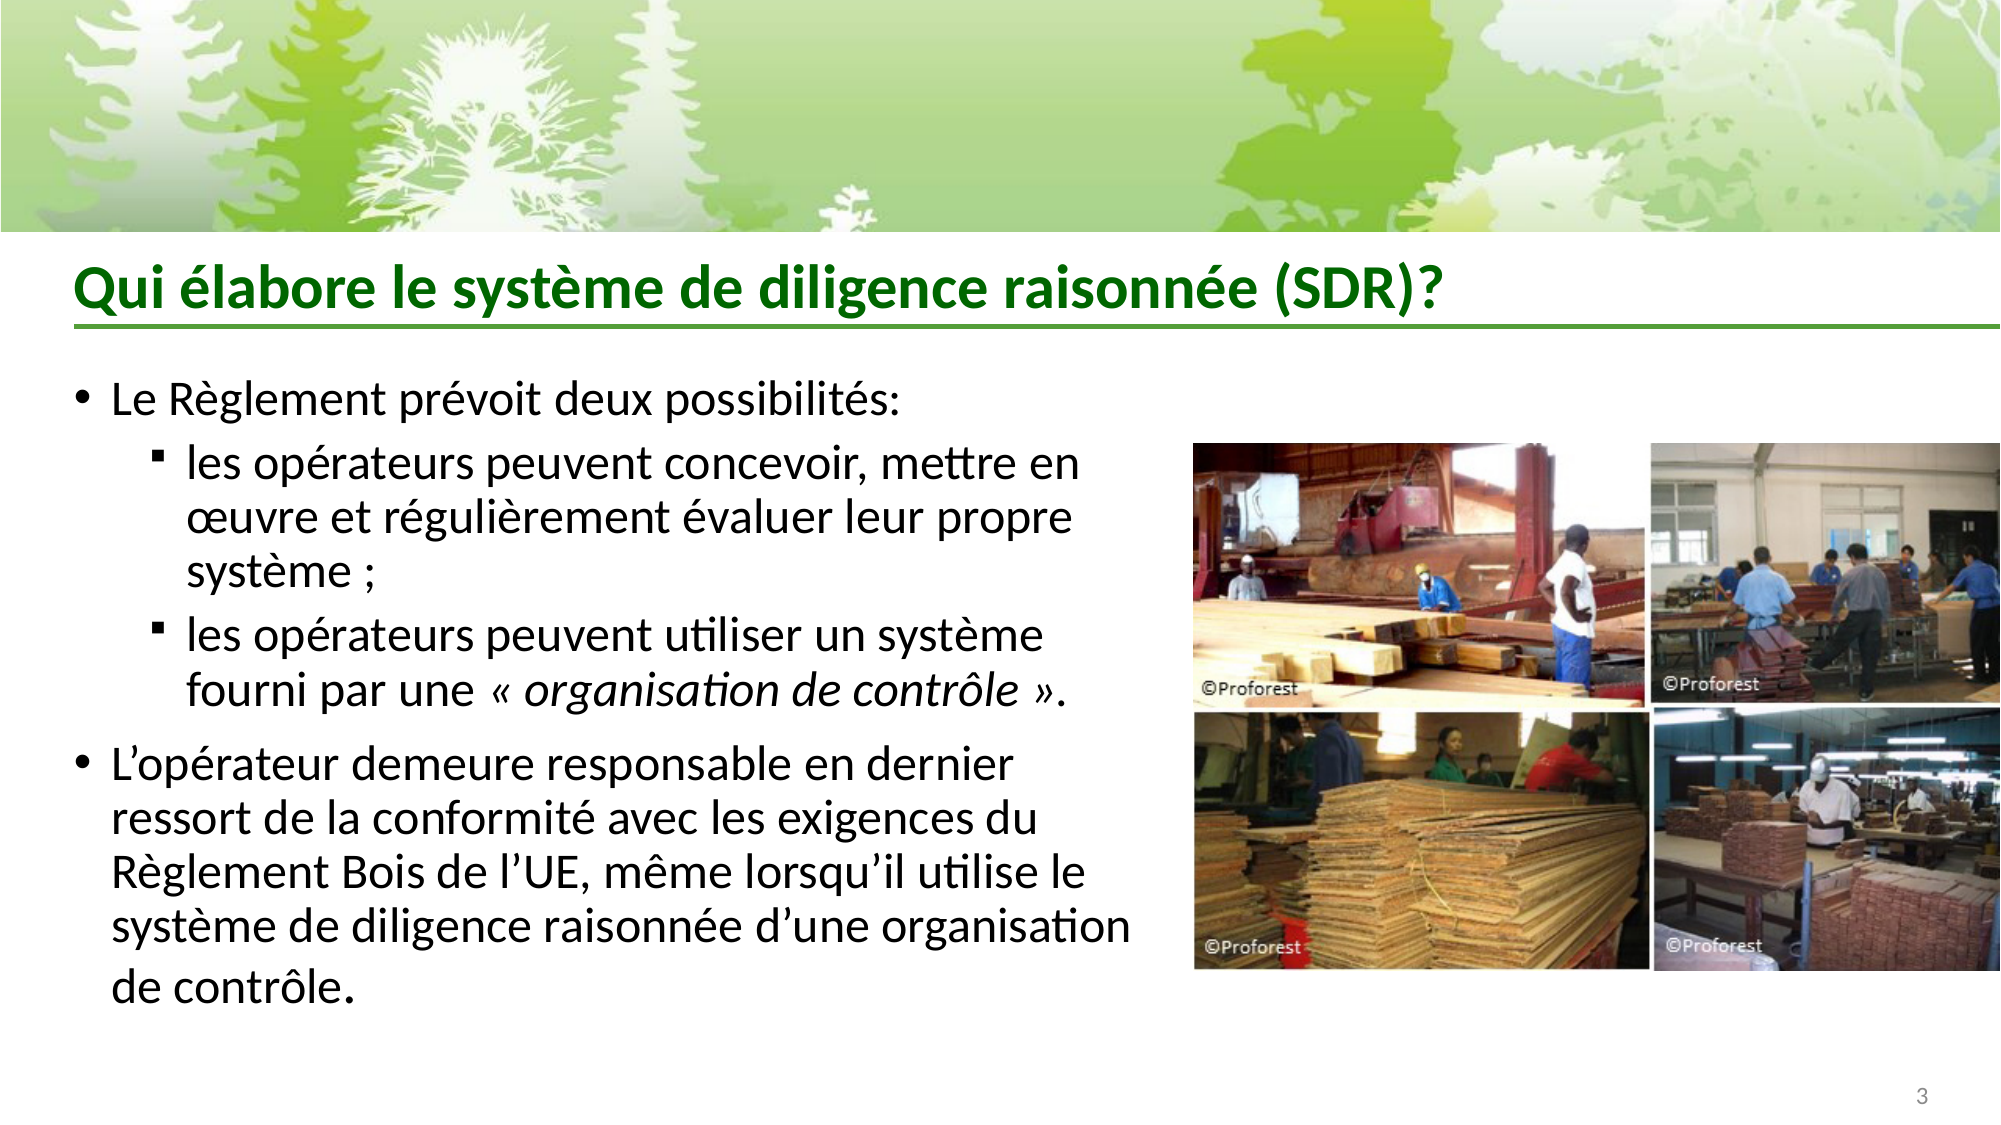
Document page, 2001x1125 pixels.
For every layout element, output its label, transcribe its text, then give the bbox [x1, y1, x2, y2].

slide_number 3 [1493, 1065, 1944, 1125]
picture [0, 0, 2000, 232]
list Le Règlement prévoit deux possibilités: les opérateurs peuvent concevoir, mettre en œuvre et régulièrement évaluer leur propre système ; les opérateurs peuvent utiliser un système fourni par une « organisation de contrôle ». L’opérateur demeure responsable en dernier ressort de la conformité avec les exigences du Règlement Bois de l’UE, même lorsqu’il utilise le système de diligence raisonnée d’une organisation de contrôle. [58, 364, 1163, 1107]
picture [1193, 443, 2000, 971]
title Qui élabore le système de diligence raisonnée (SDR)? [58, 175, 1559, 401]
